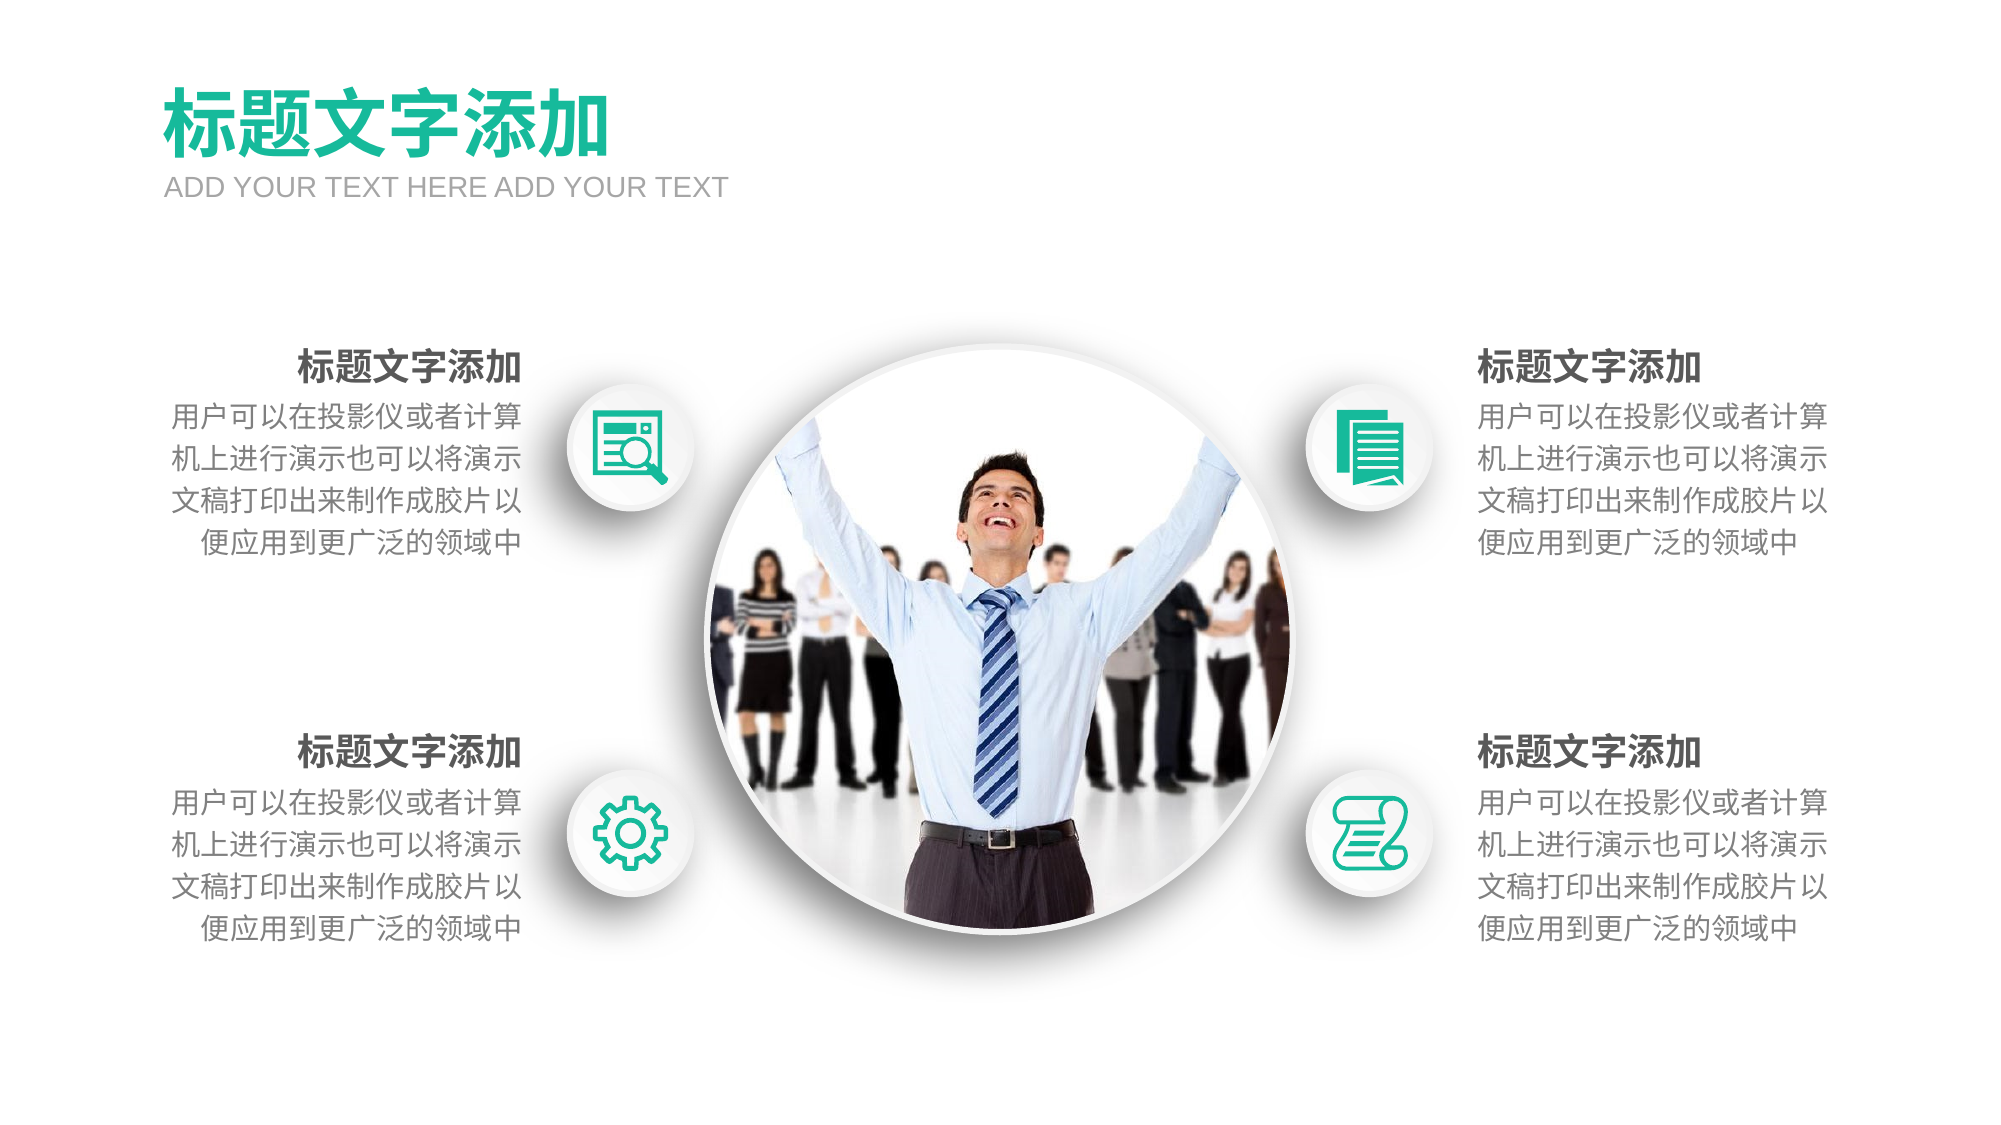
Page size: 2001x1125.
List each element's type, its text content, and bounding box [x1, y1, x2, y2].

text_box 标题文字添加 [148, 69, 628, 175]
picture [707, 346, 1293, 933]
text_box ADD YOUR TEXT HERE ADD YOUR TEXT [149, 160, 745, 211]
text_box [151, 326, 1849, 955]
